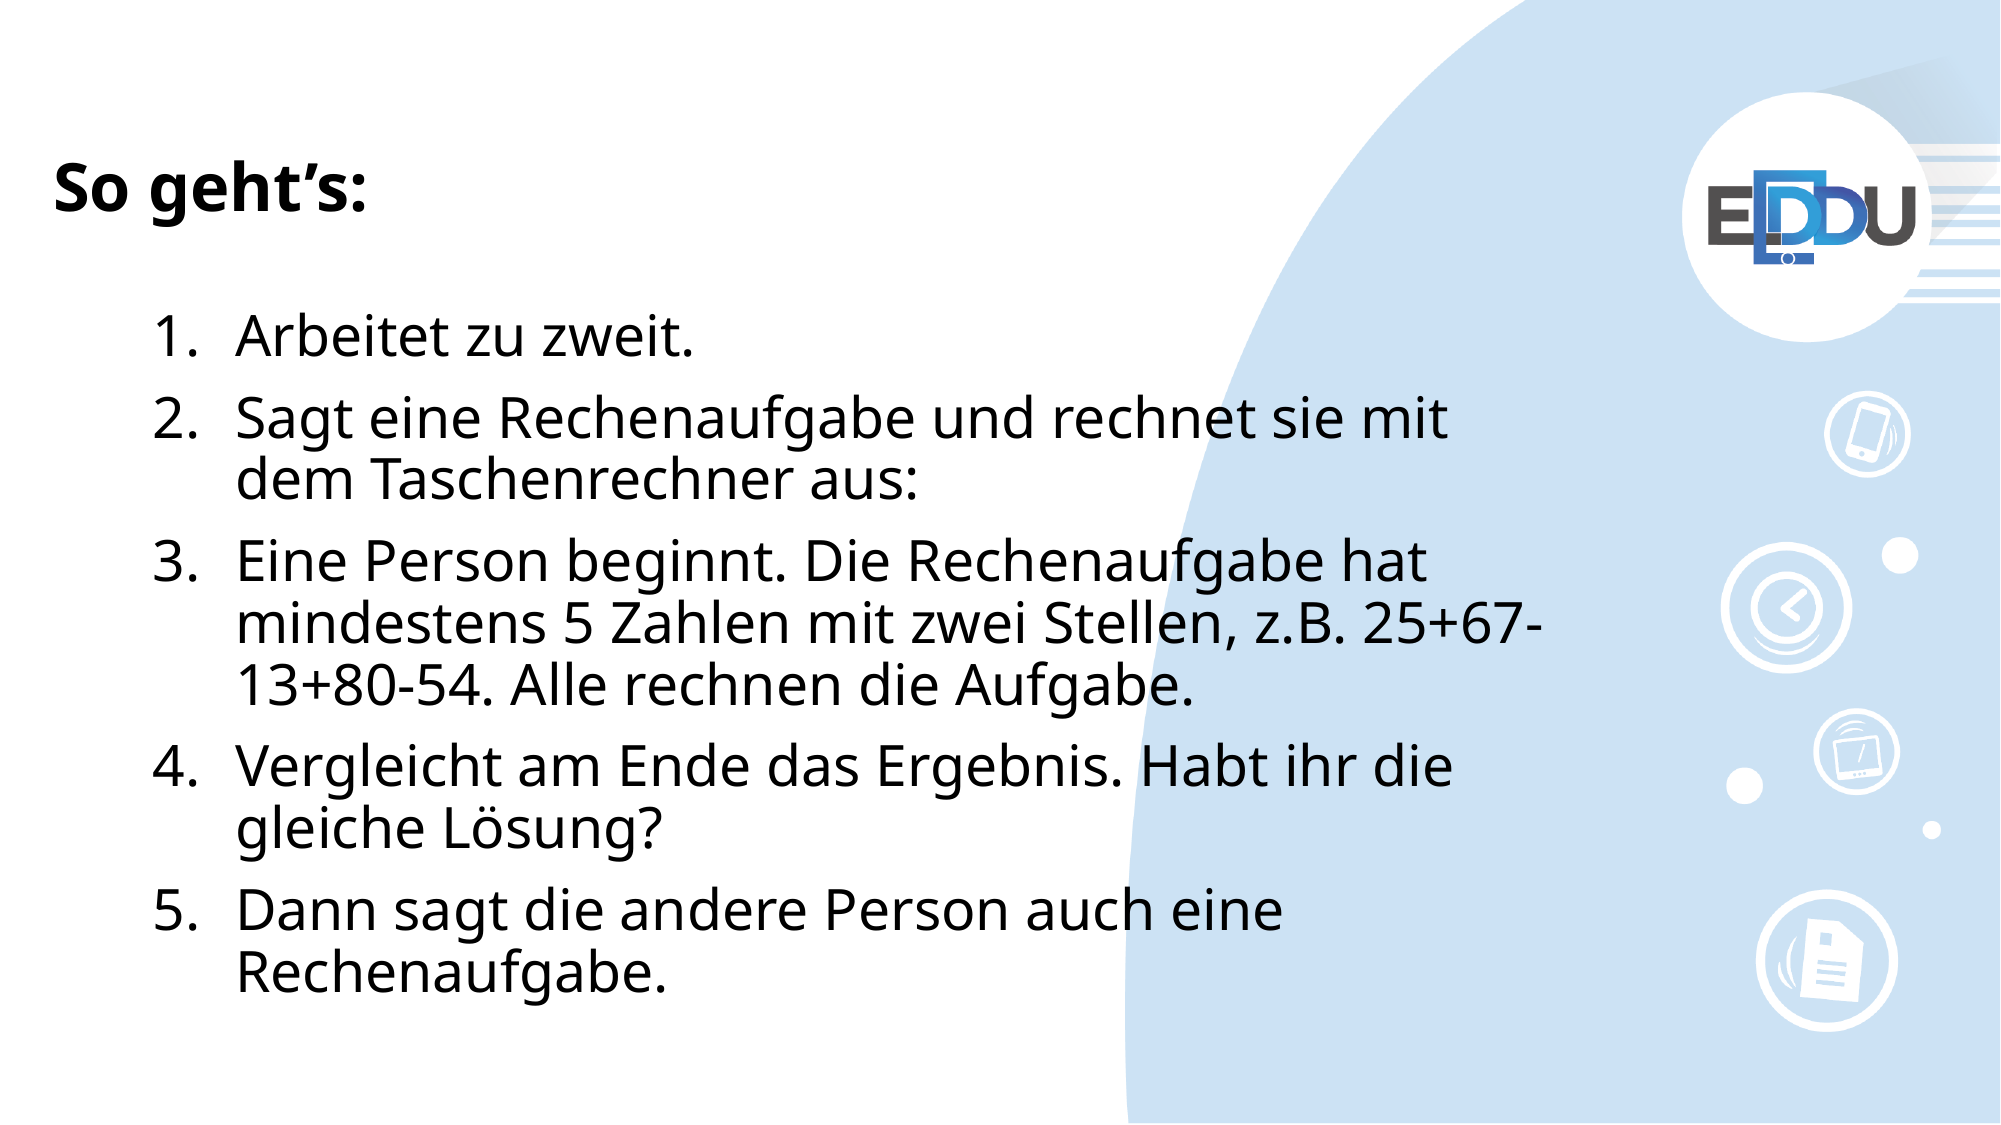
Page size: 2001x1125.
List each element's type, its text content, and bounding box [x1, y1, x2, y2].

picture [0, 0, 2001, 1125]
list Arbeitet zu zweit. Sagt eine Rechenaufgabe und rechnet sie mit dem Taschenrechner aus: Eine Person beginnt. Die Rechenaufgabe hat mindestens 5 Zahlen mit zwei Stellen, z.B. 25+67-13+80-54. Alle rechnen die Aufgabe. Vergleicht am Ende das Ergebnis. Habt ihr die gleiche Lösung? Dann sagt die andere Person auch eine Rechenaufgabe. [137, 299, 1595, 1014]
title So geht’s: [38, 102, 1595, 278]
